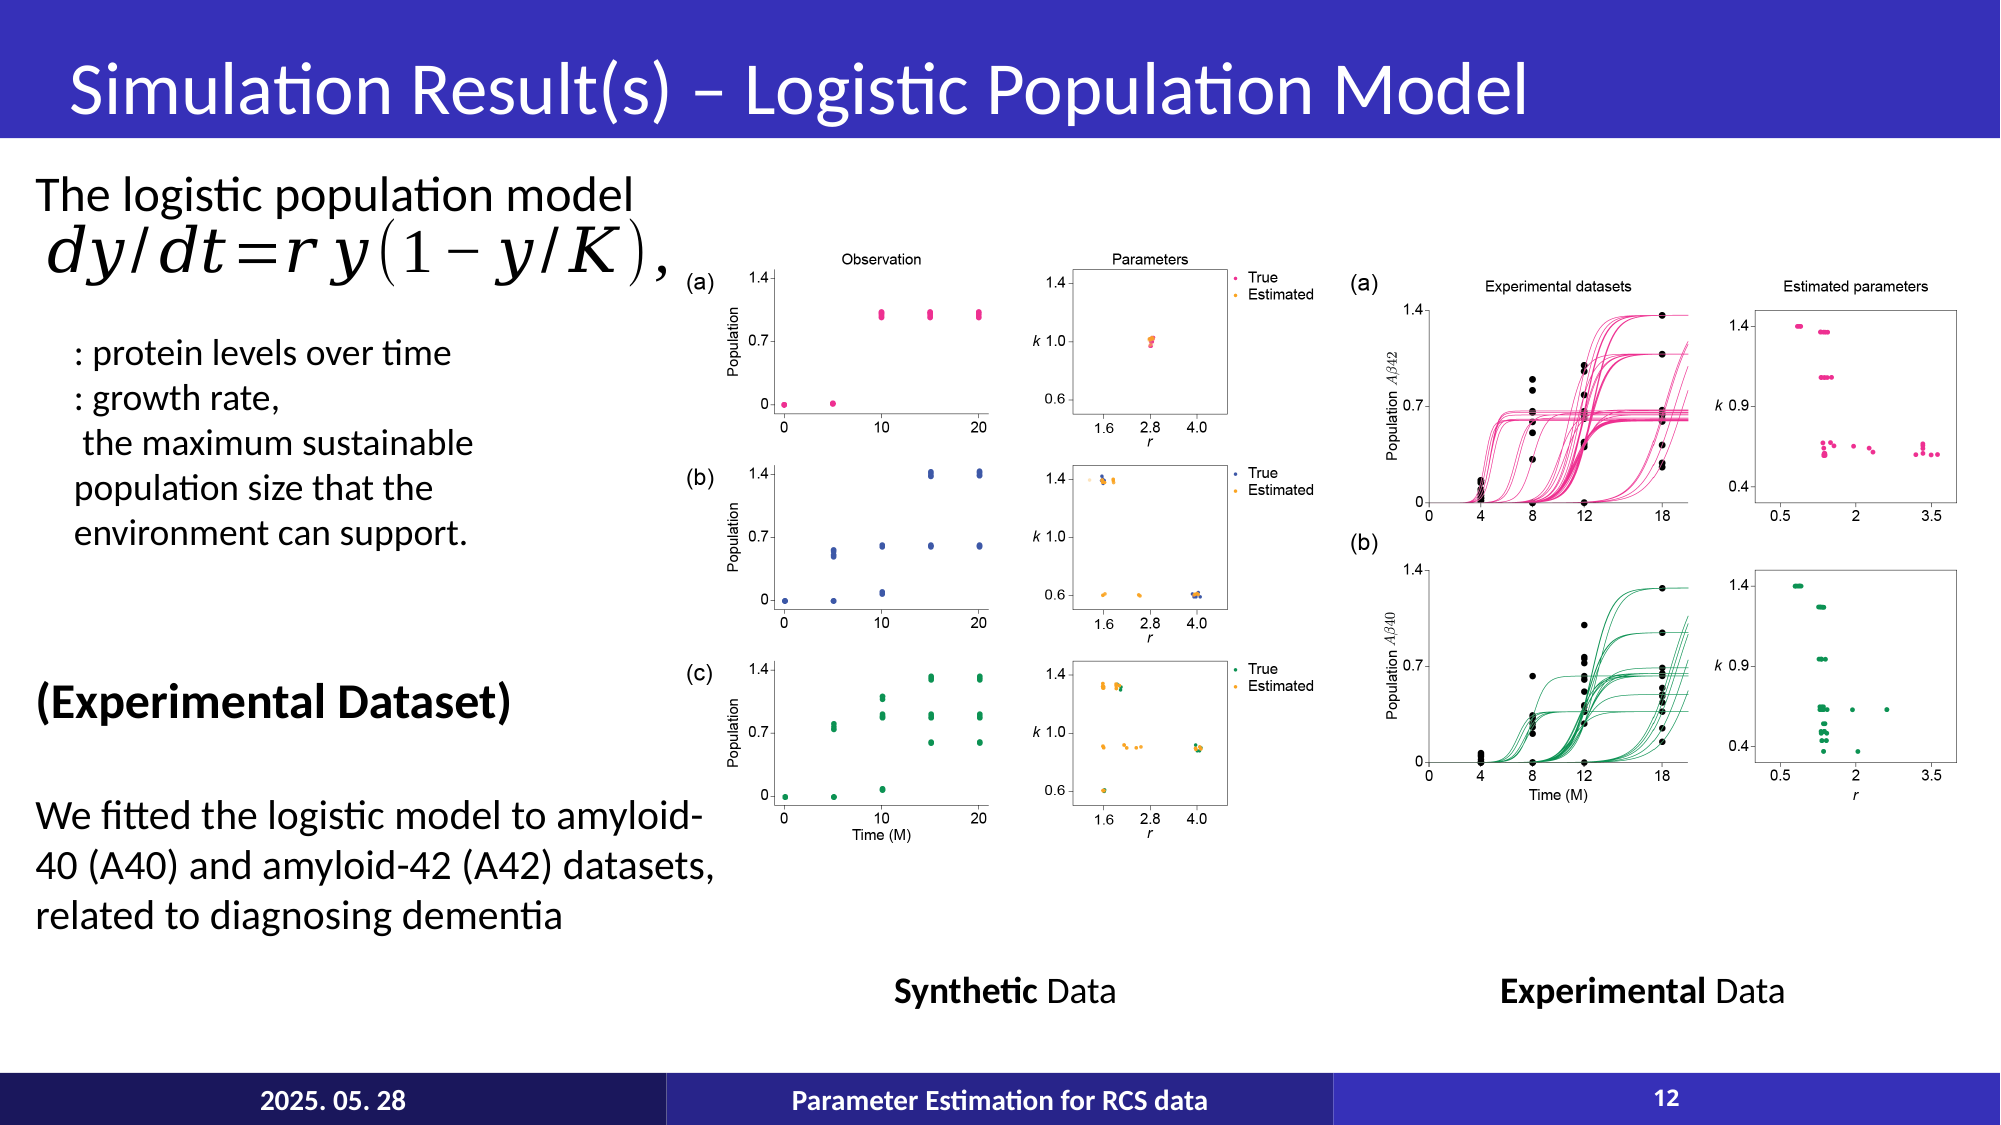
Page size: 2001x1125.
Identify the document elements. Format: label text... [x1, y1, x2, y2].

picture [1349, 270, 1957, 805]
text_box The logistic population model [20, 153, 1021, 229]
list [685, 251, 1314, 845]
text_box Synthetic Data [879, 958, 1162, 1018]
text_box Experimental Data [1485, 958, 1849, 1018]
text_box Simulation Result(s) – Logistic Population Model [59, 34, 1708, 136]
